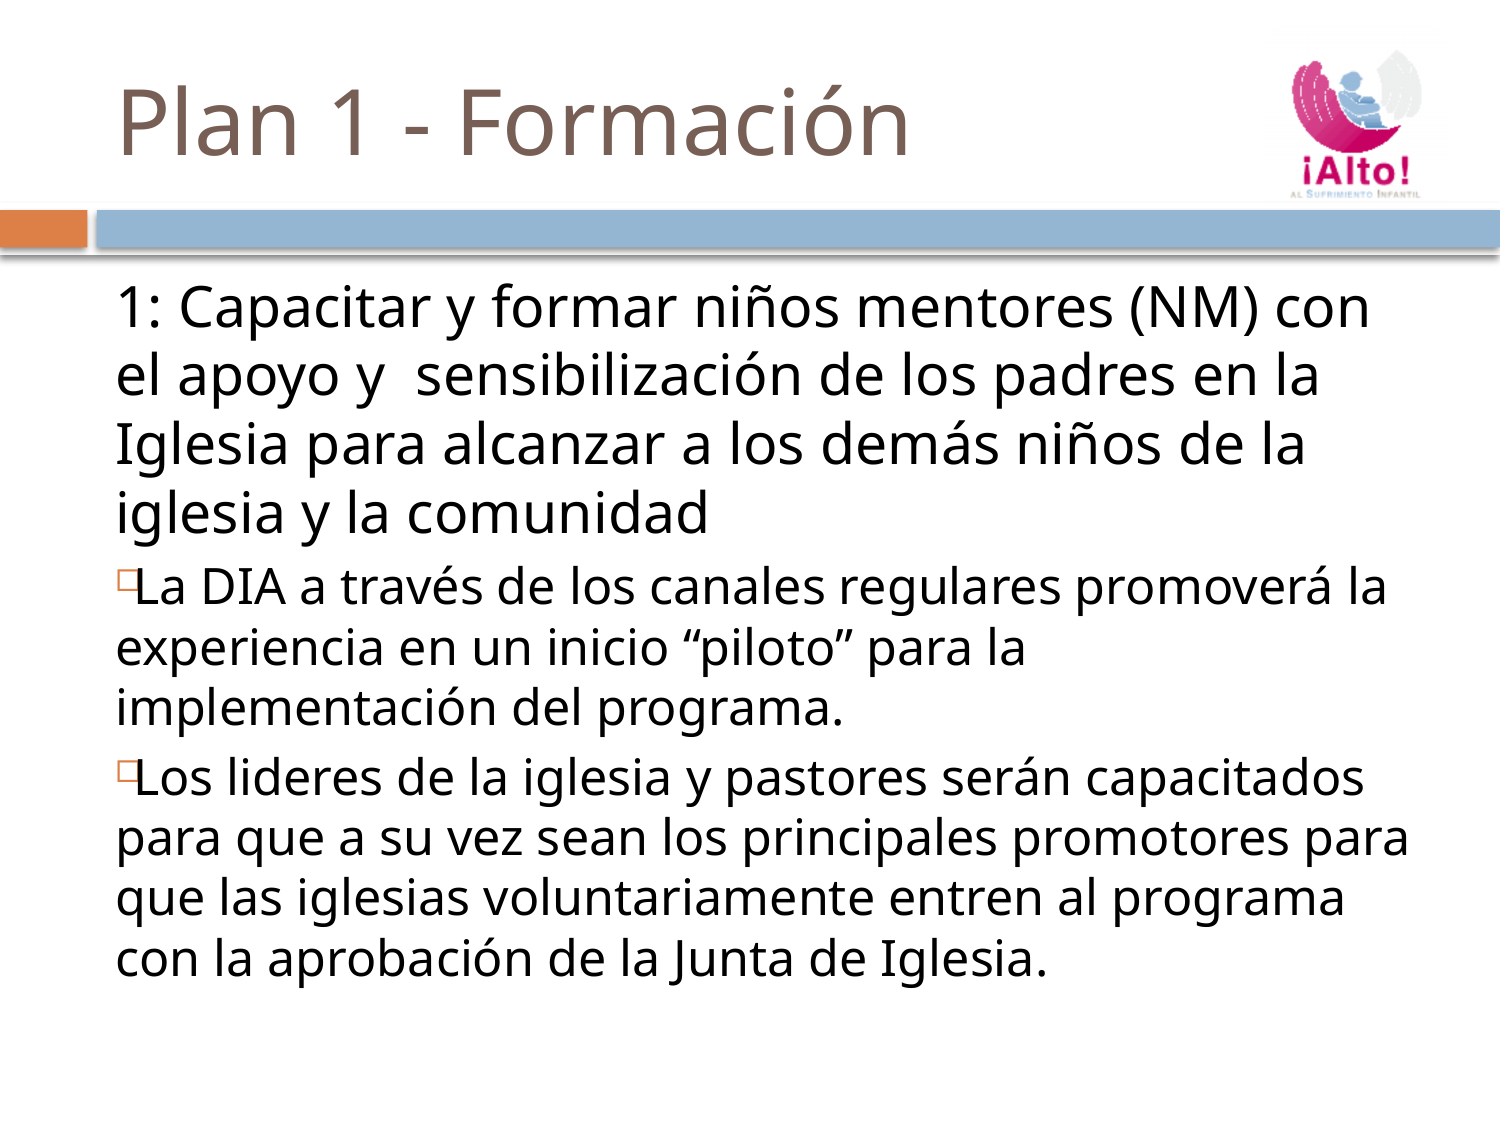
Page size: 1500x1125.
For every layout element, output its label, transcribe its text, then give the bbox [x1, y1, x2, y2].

picture [1262, 24, 1451, 213]
title Plan 1 - Formación [100, 37, 1256, 200]
list 1: Capacitar y formar niños mentores (NM) con el apoyo y sensibilización de los padres en la Iglesia para alcanzar a los demás niños de la iglesia y la comunidad La DIA a través de los canales regulares promoverá la experiencia en un inicio “piloto” para la implementación del programa. Los lideres de la iglesia y pastores serán capacitados para que a su vez sean los principales promotores para que las iglesias voluntariamente entren al programa con la aprobación de la Junta de Iglesia. [100, 262, 1438, 1000]
